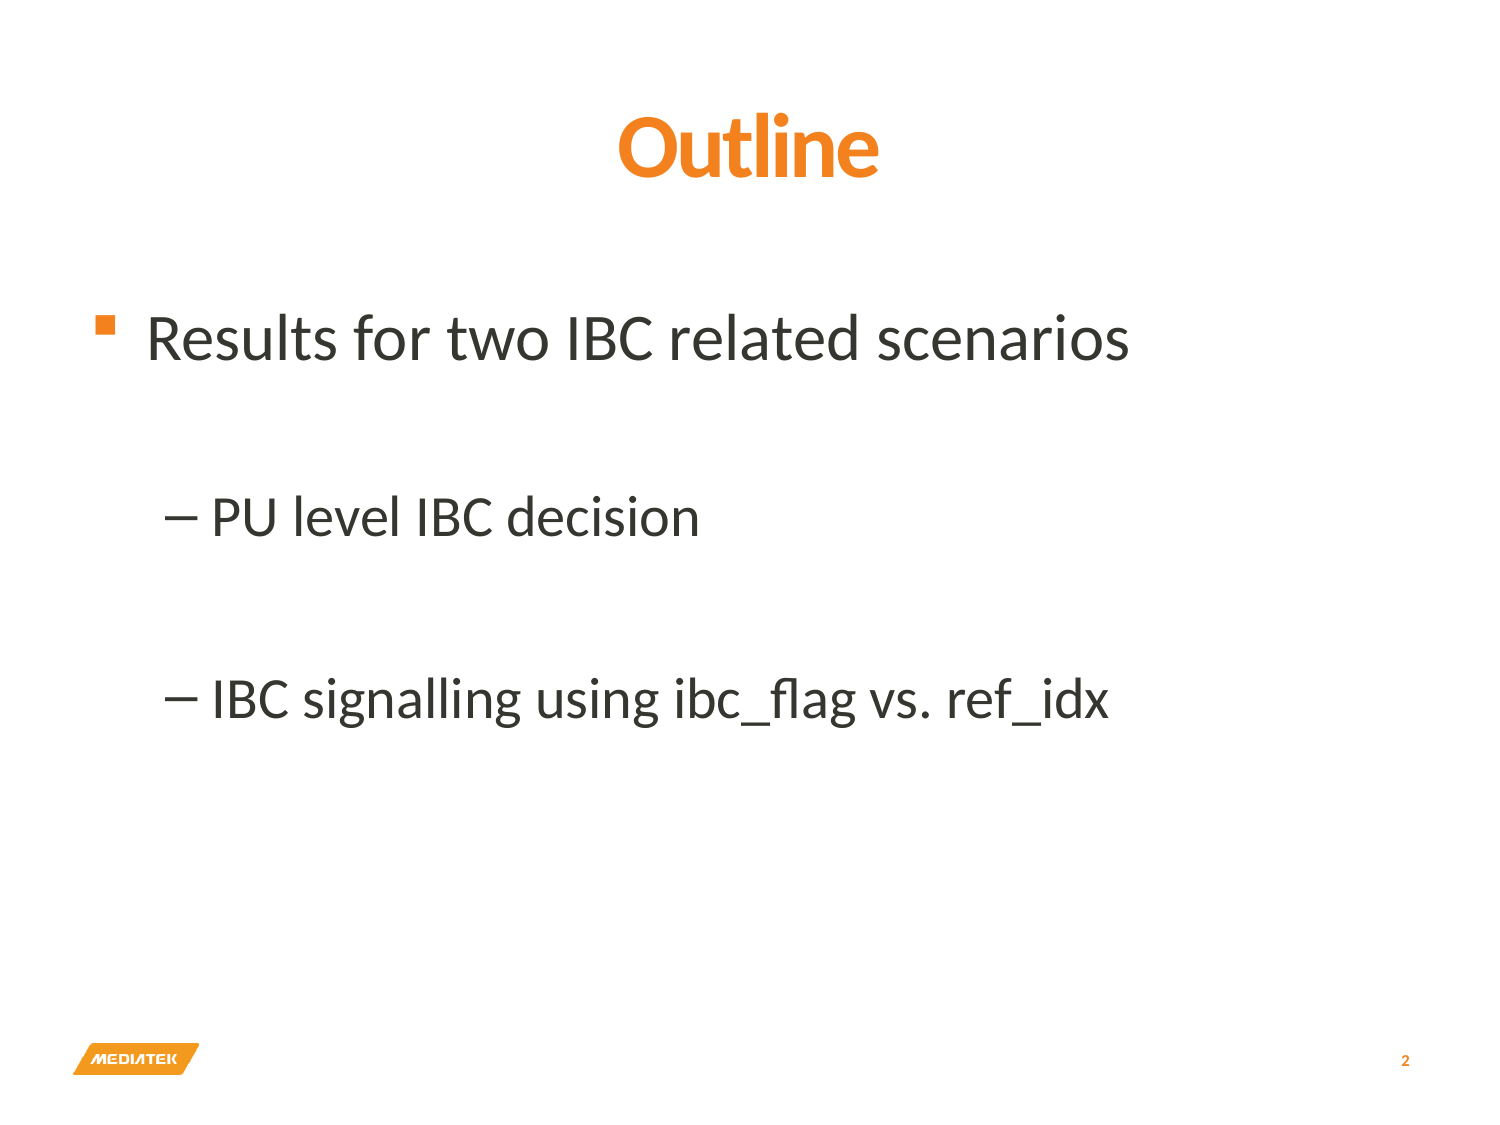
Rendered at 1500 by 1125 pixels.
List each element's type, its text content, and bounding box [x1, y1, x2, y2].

list Results for two IBC related scenarios PU level IBC decision IBC signalling using ibc_flag vs. ref_idx [75, 286, 1425, 990]
picture [73, 1043, 199, 1075]
slide_number 2 [1251, 1029, 1425, 1090]
title Outline [75, 99, 1425, 286]
